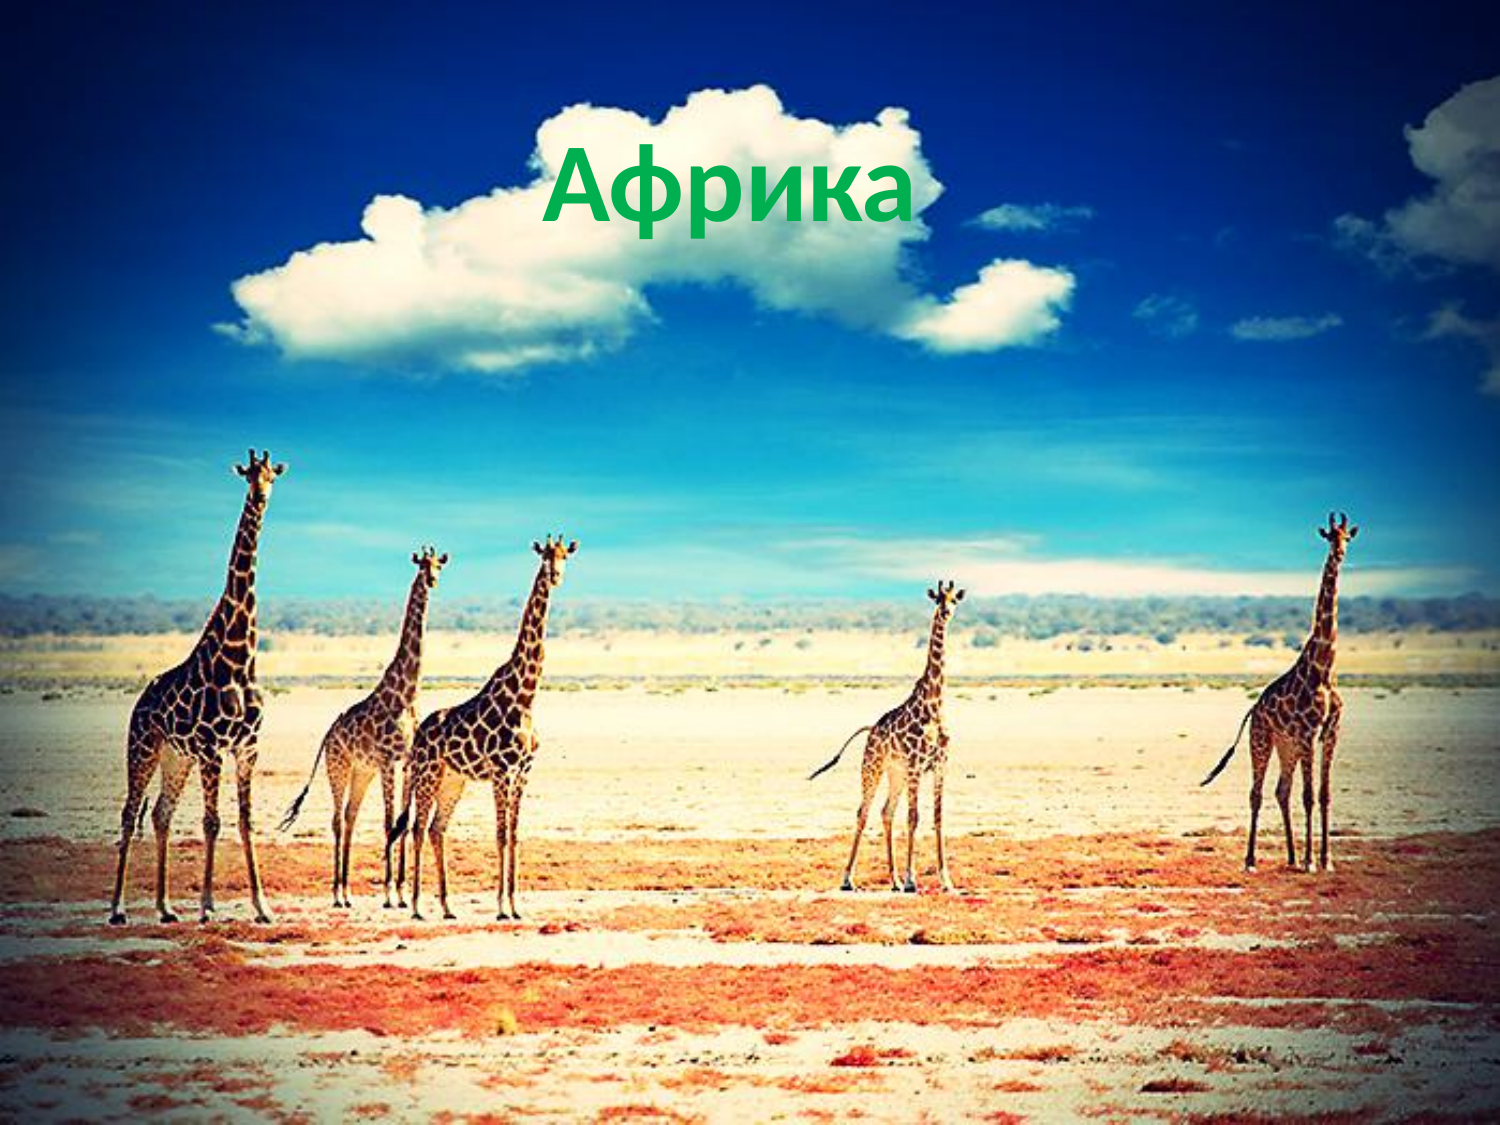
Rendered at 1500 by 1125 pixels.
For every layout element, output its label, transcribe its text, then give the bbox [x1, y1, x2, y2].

picture [0, 0, 1500, 1125]
text_box Африка [527, 101, 933, 252]
